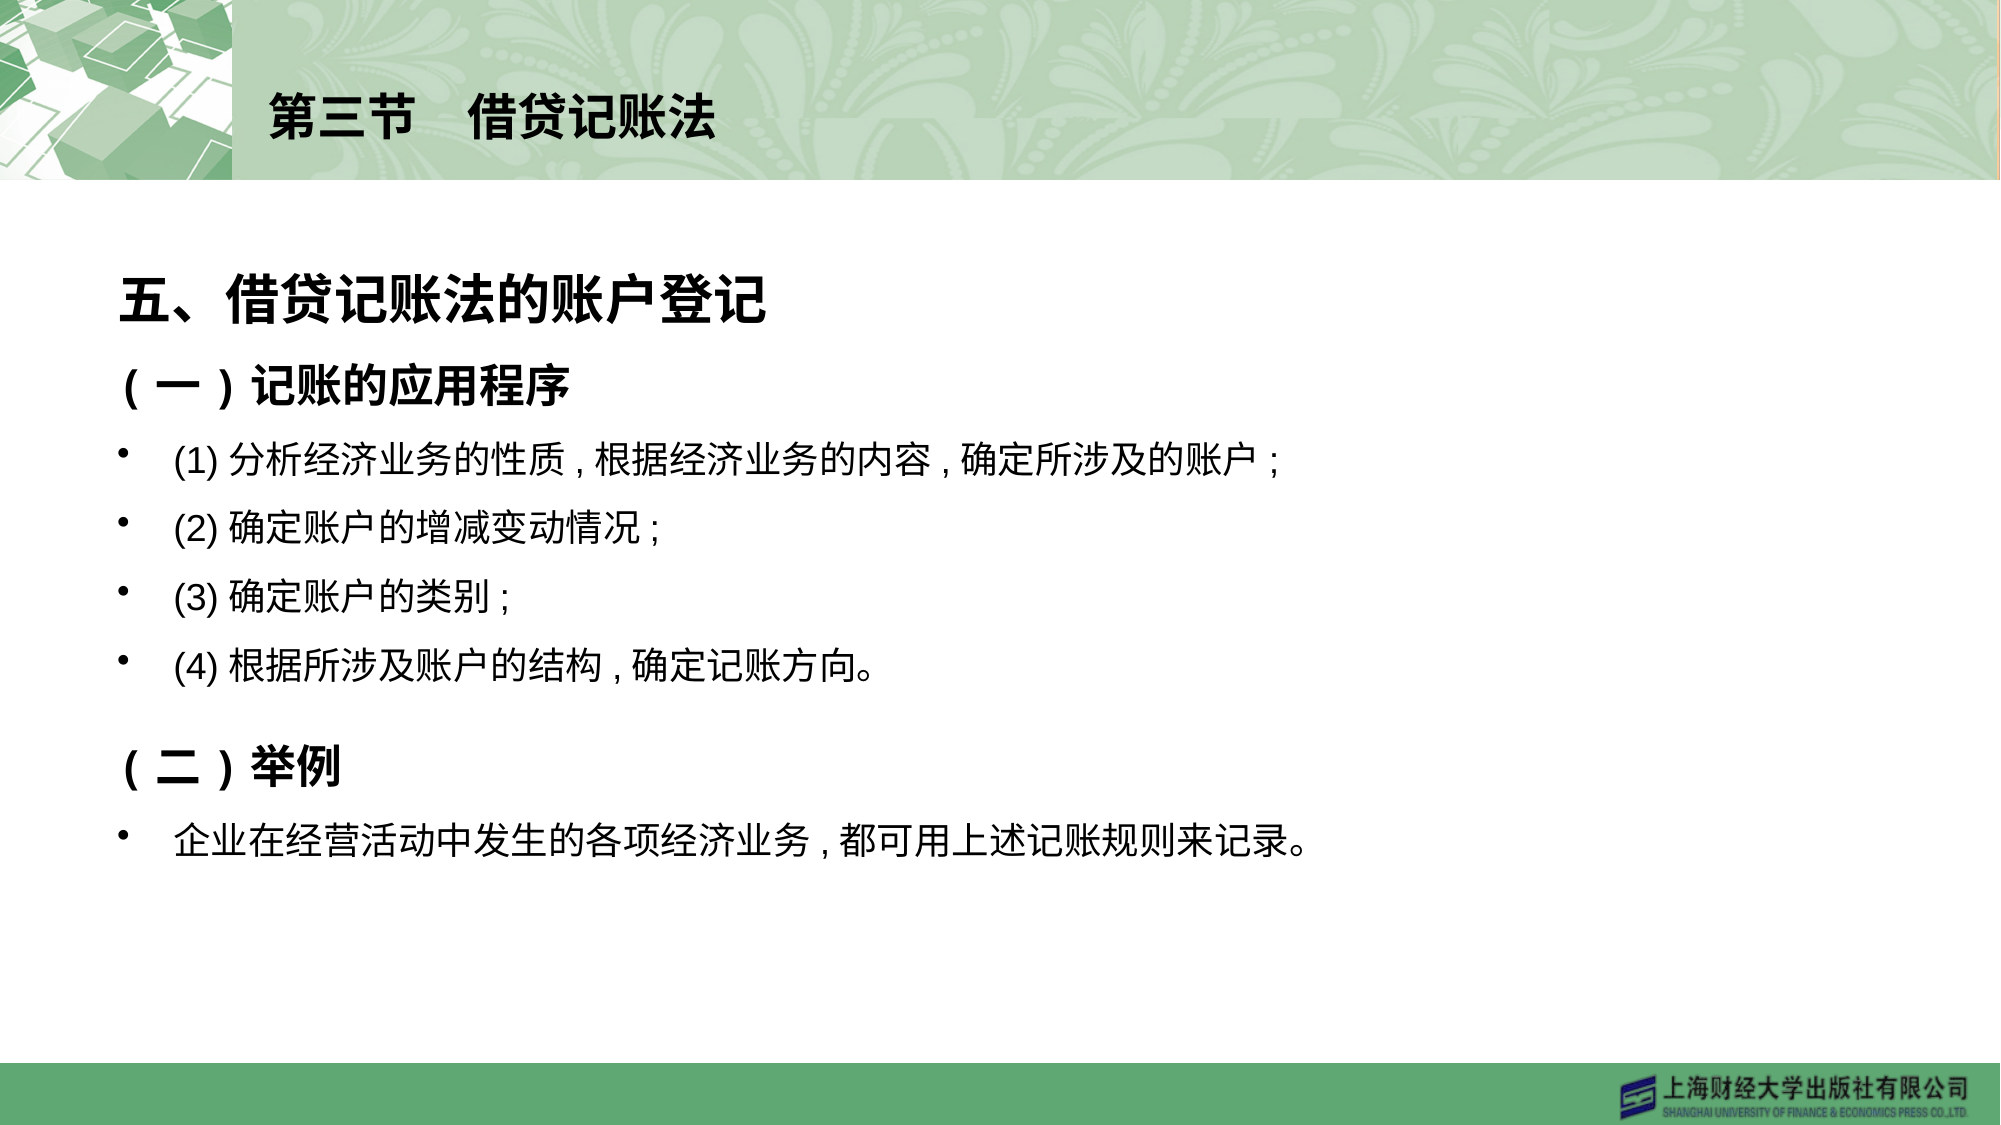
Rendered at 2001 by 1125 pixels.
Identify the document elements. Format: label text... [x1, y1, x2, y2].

title 第三节 借贷记账法 [252, 64, 1609, 168]
list 五、借贷记账法的账户登记 (一)记账的应用程序 (1)分析经济业务的性质,根据经济业务的内容,确定所涉及的账户; (2)确定账户的增减变动情况; (3)确定账户的类别; (4)根据所涉及账户的结构,确定记账方向。 (二)举例 企业在经营活动中发生的各项经济业务,都可用上述记账规则来记录。 [102, 241, 1898, 1065]
picture [0, 0, 2001, 1125]
